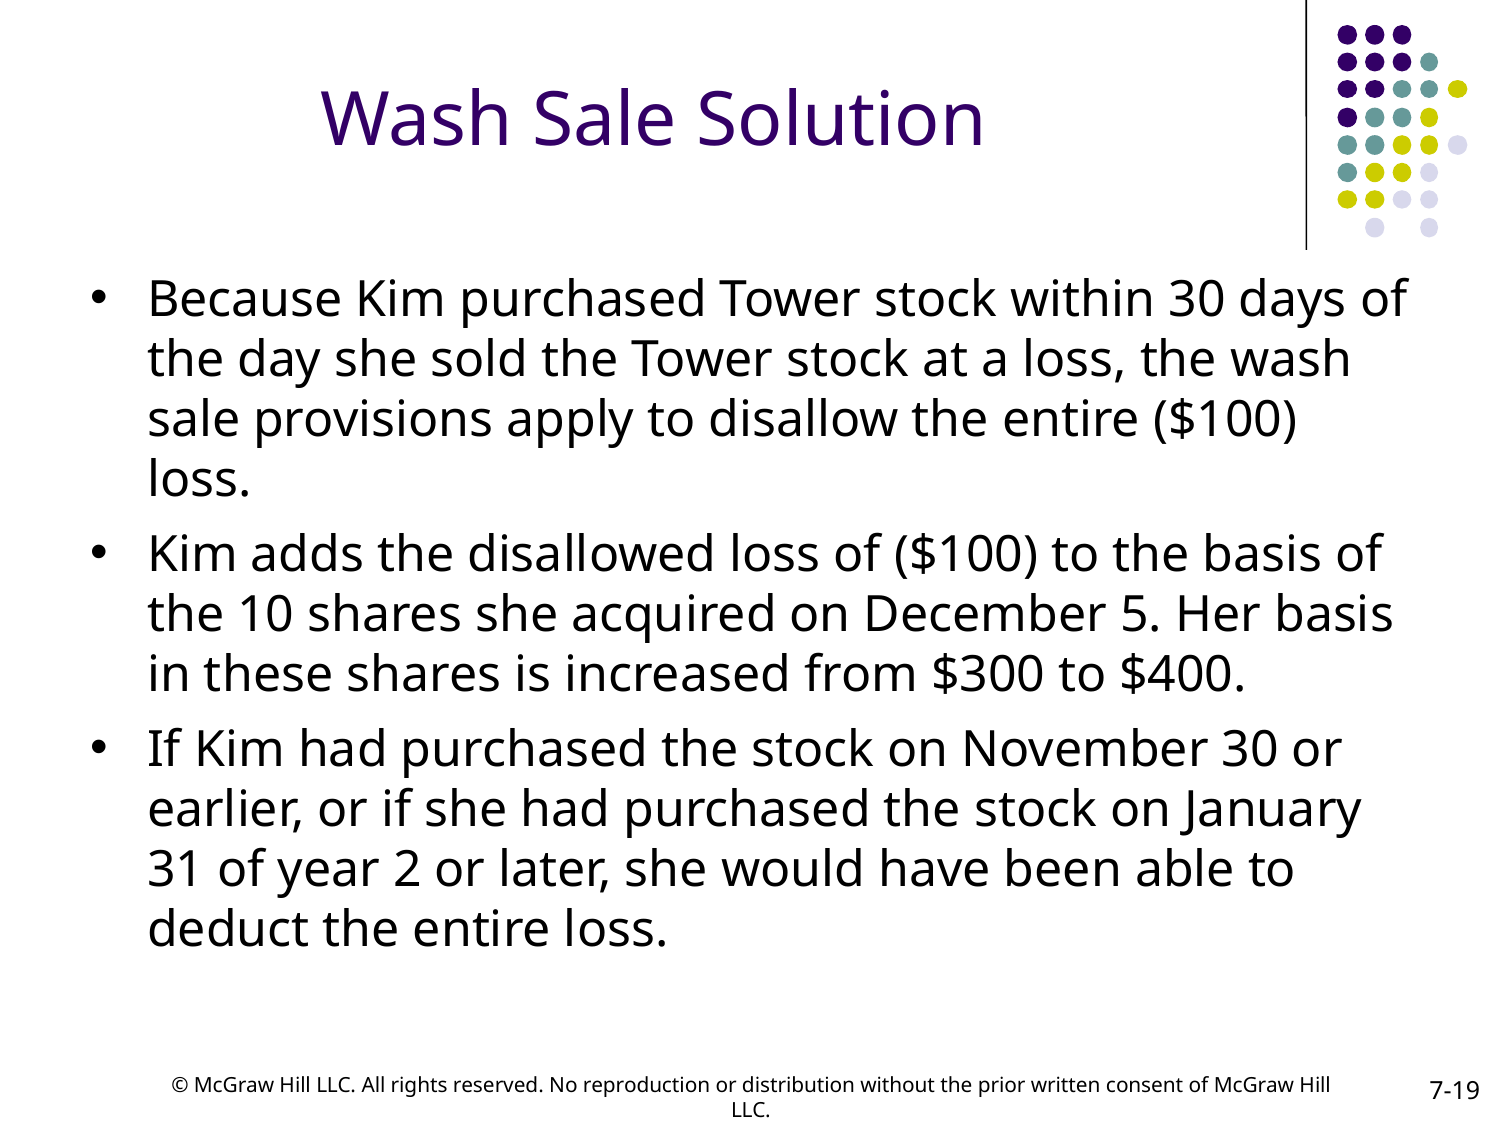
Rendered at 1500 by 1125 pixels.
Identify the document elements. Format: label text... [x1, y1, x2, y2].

title Wash Sale Solution [32, 8, 1275, 234]
list Because Kim purchased Tower stock within 30 days of the day she sold the Tower stock at a loss, the wash sale provisions apply to disallow the entire ($100) loss. Kim adds the disallowed loss of ($100) to the basis of the 10 shares she acquired on December 5. Her basis in these shares is increased from $300 to $400. If Kim had purchased the stock on November 30 or earlier, or if she had purchased the stock on January 31 of year 2 or later, she would have been able to deduct the entire loss. [75, 259, 1425, 1062]
slide_number 7-19 [1345, 1061, 1496, 1122]
